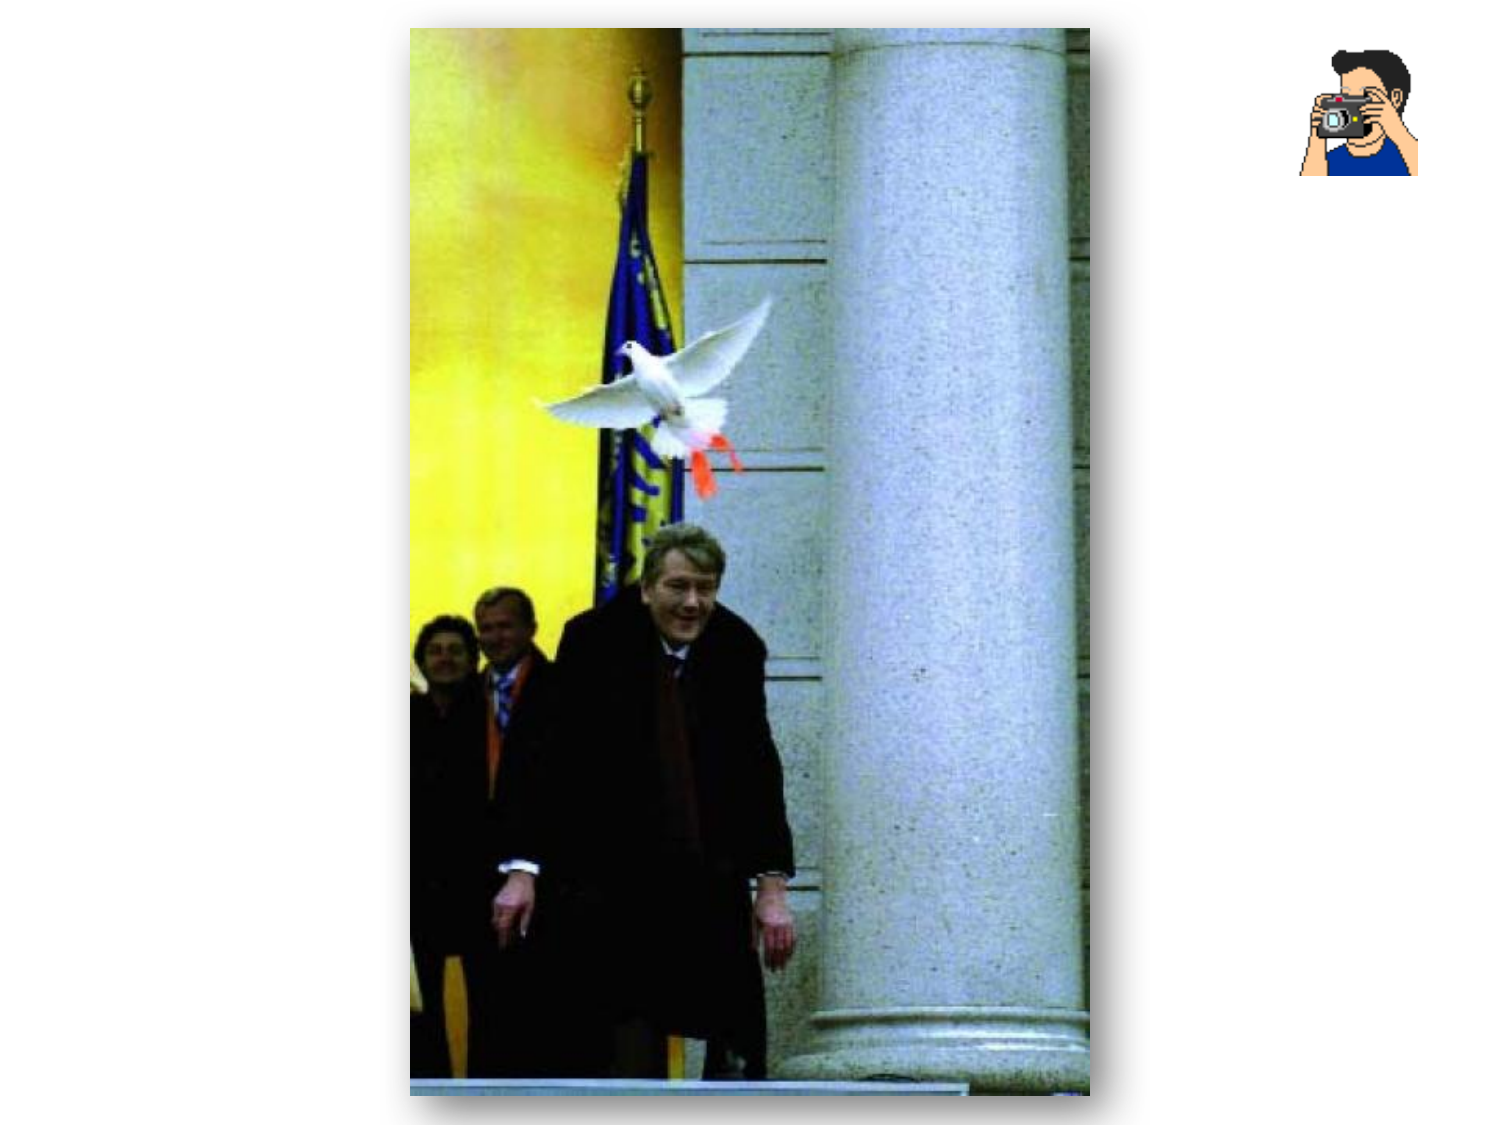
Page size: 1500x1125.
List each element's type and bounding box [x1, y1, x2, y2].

picture [409, 28, 1091, 1097]
picture [1288, 46, 1419, 177]
